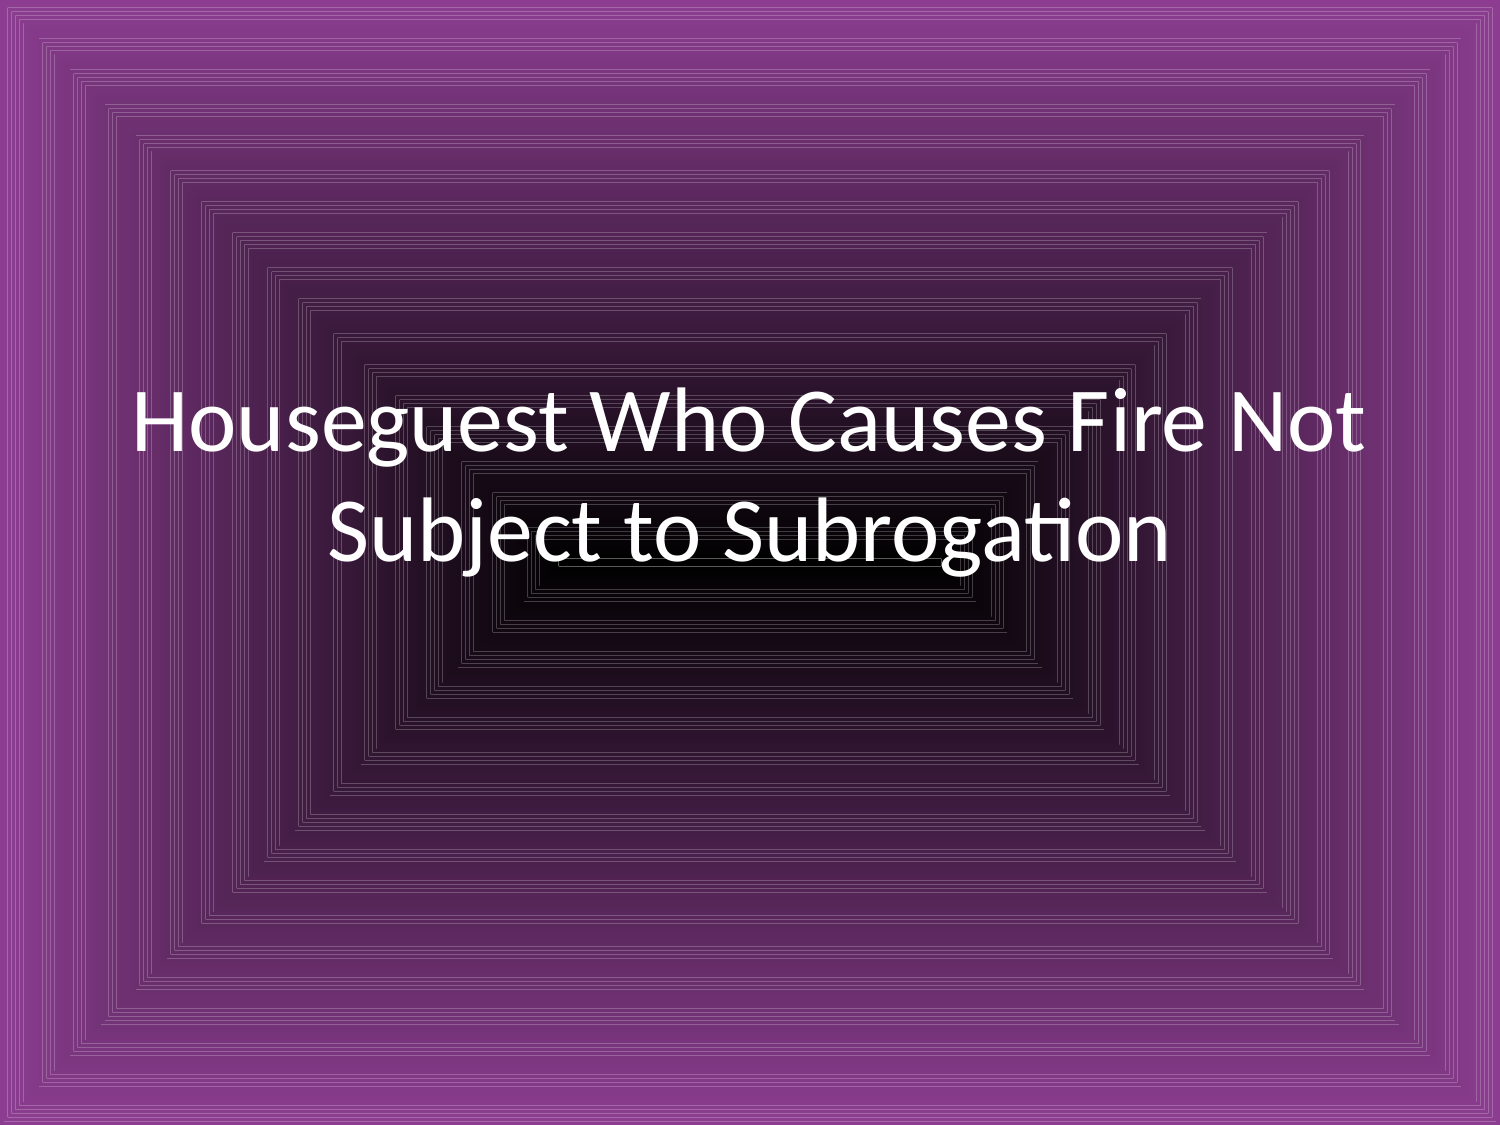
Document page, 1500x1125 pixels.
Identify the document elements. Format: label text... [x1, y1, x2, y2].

title Houseguest Who Causes Fire Not Subject to Subrogation [112, 349, 1388, 591]
